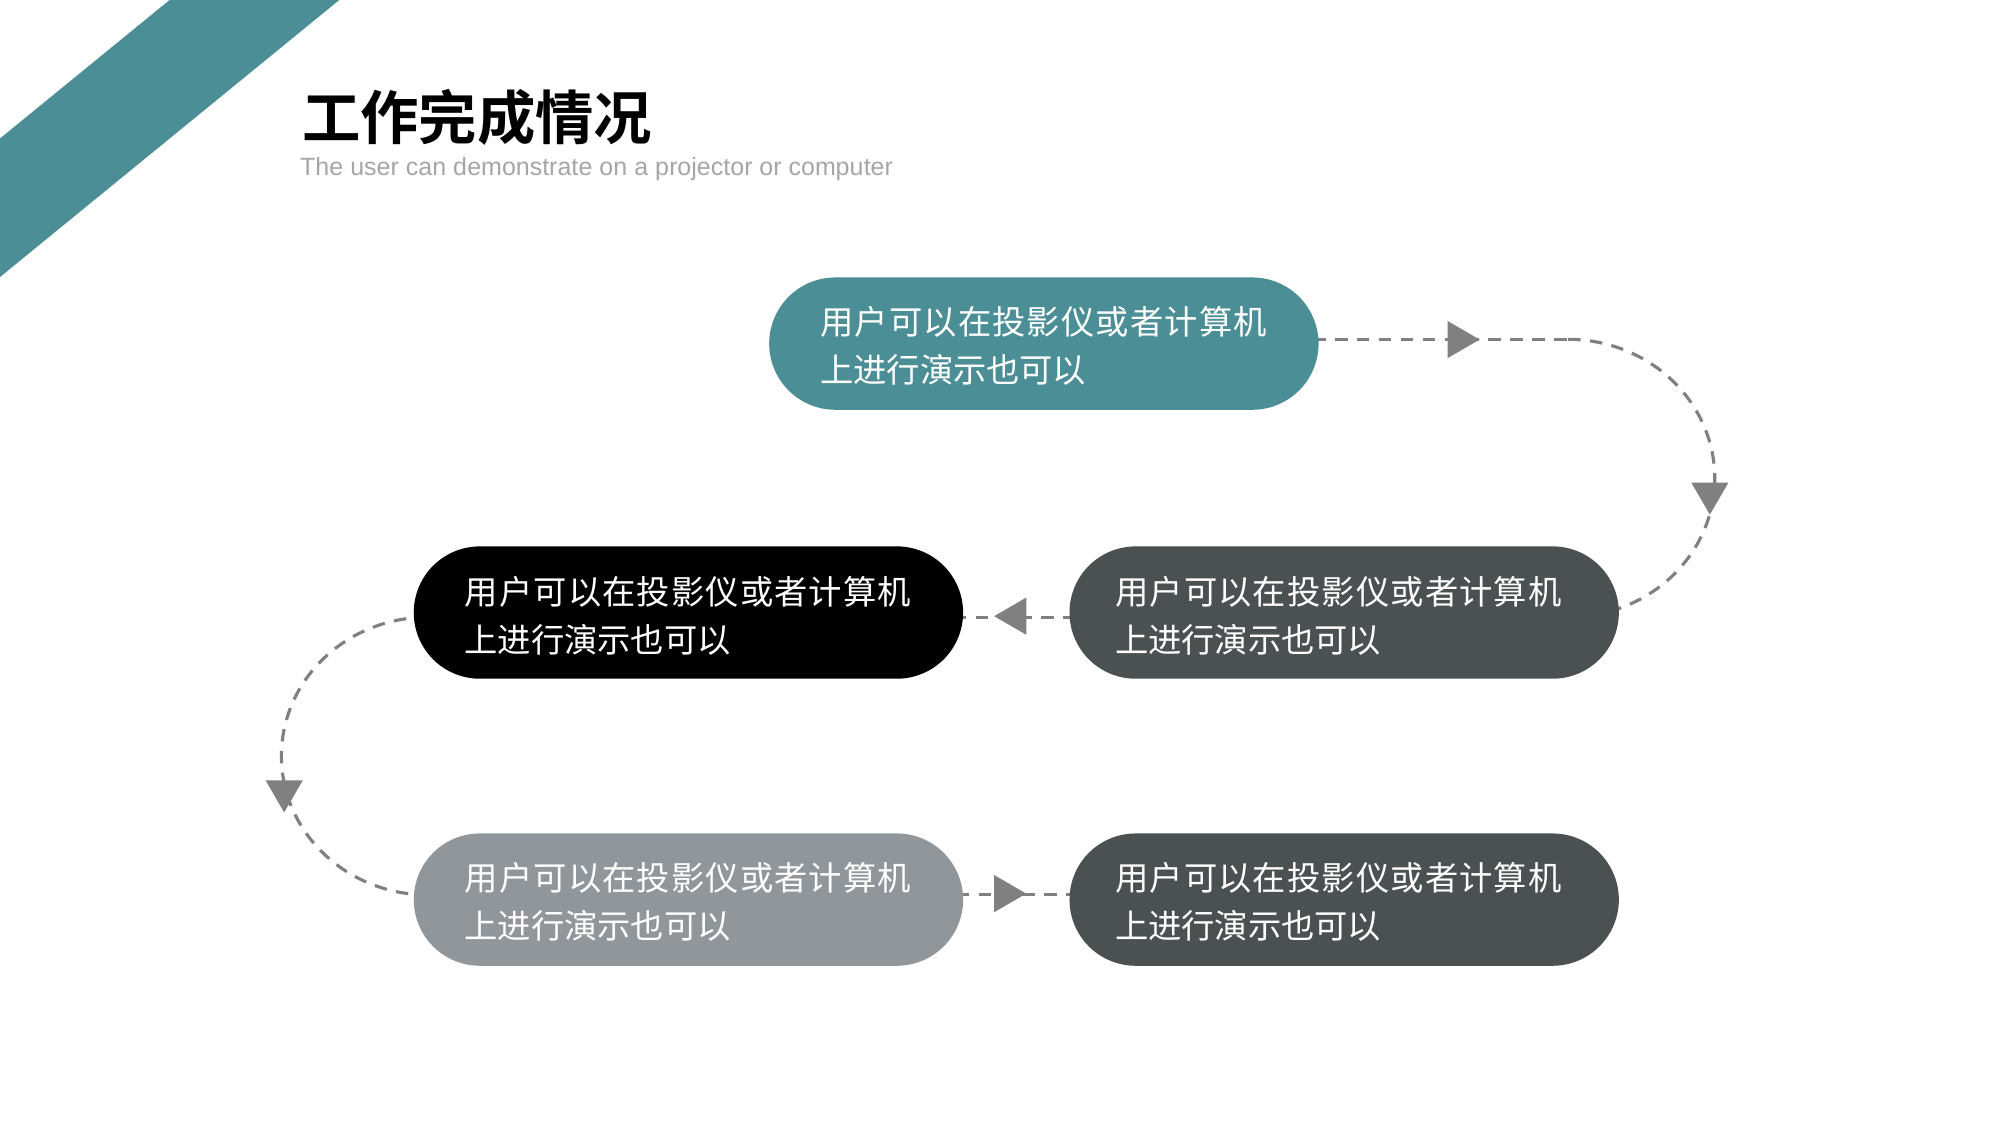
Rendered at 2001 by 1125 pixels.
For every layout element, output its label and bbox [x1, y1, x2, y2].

text_box [265, 277, 1729, 966]
text_box [285, 73, 1116, 189]
